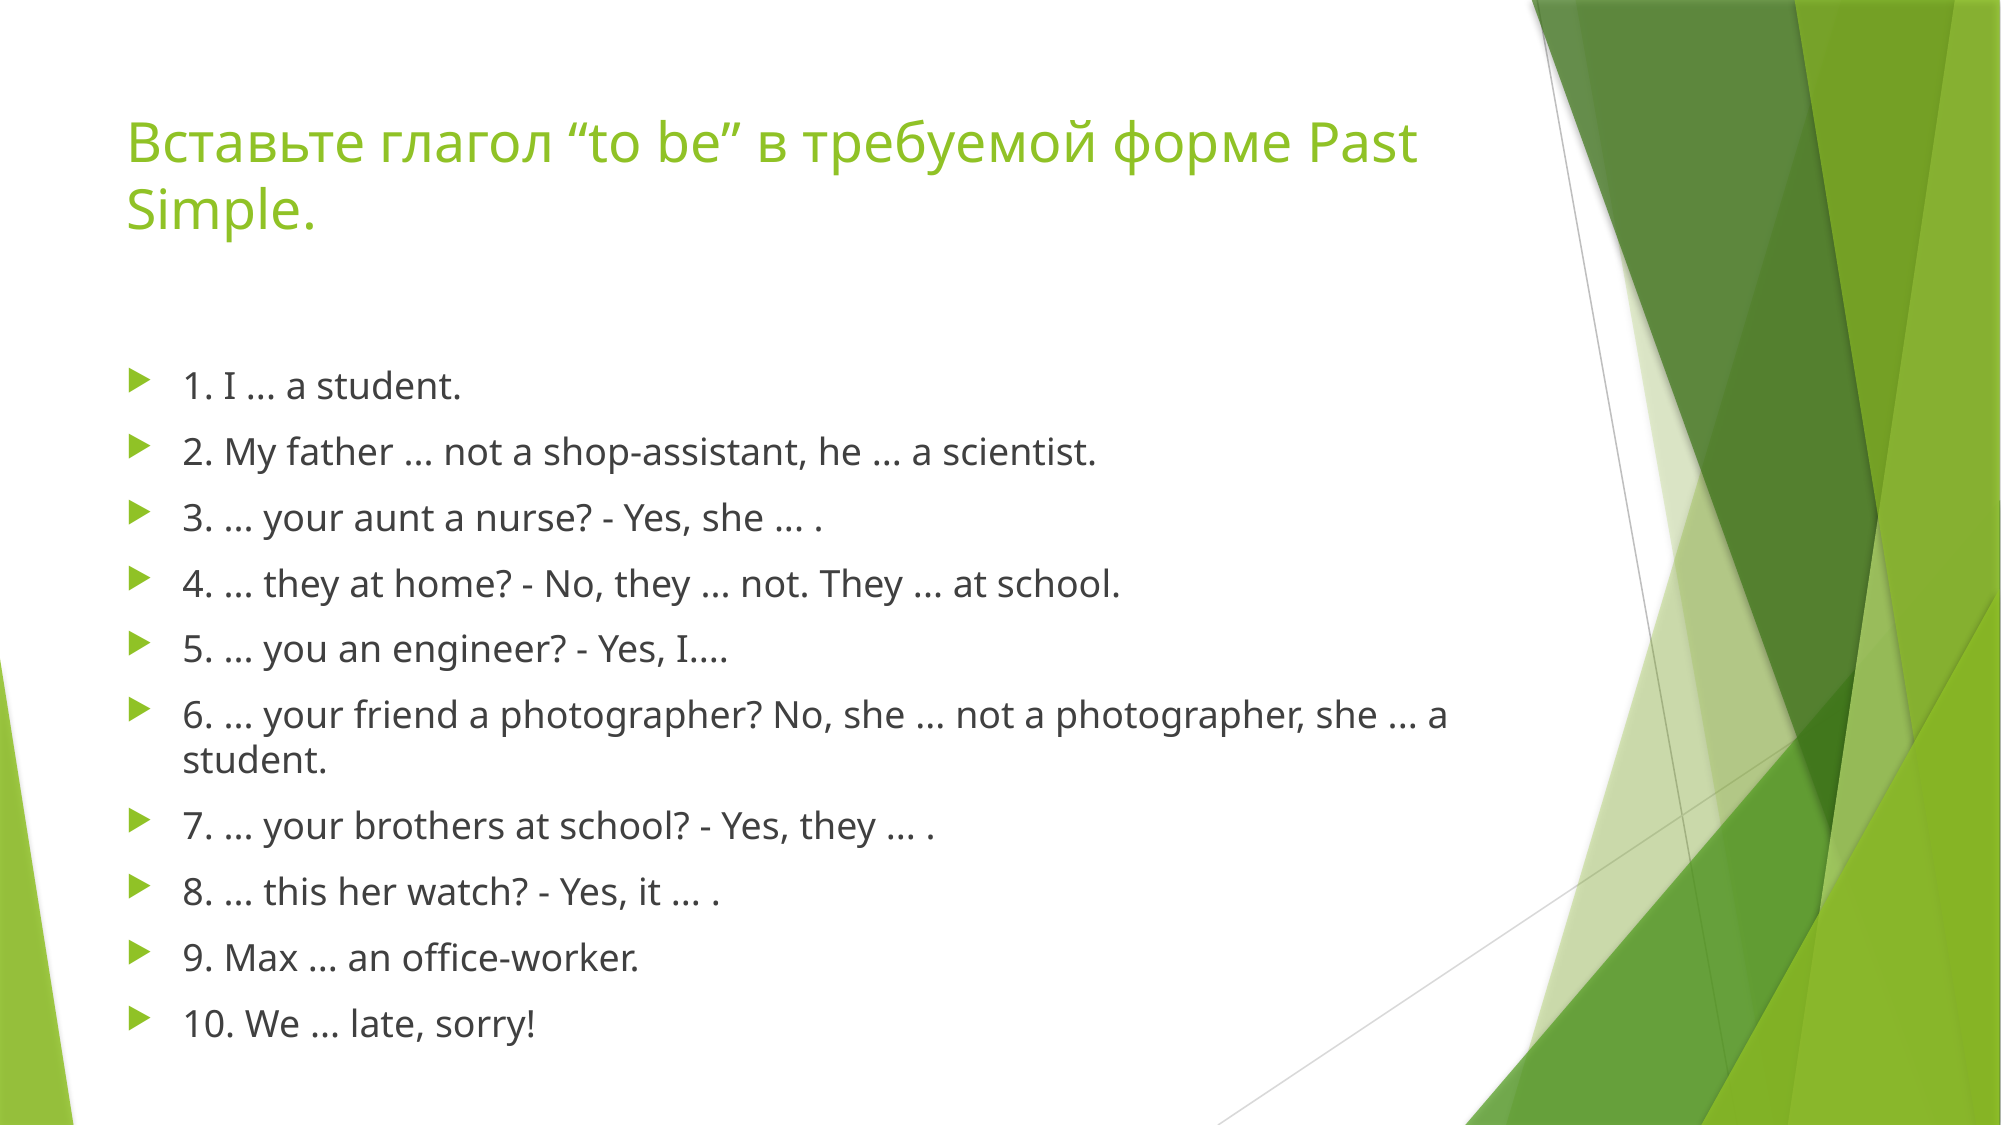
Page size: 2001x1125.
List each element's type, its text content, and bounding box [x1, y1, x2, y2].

list 1. I ... a student. 2. My father ... not a shop-assistant, he ... a scientist. 3. ... your aunt a nurse? - Yes, she ... . 4. ... they at home? - No, they ... not. They ... at school. 5. ... you an engineer? - Yes, I.... 6. ... your friend a photographer? No, she ... not a photographer, she ... a student. 7. ... your brothers at school? - Yes, they ... . 8. ... this her watch? - Yes, it ... . 9. Max ... an office-worker. 10. We ... late, sorry! [111, 354, 1522, 992]
title Вставьте глагол “to be” в требуемой форме Past Simple. [111, 99, 1522, 317]
